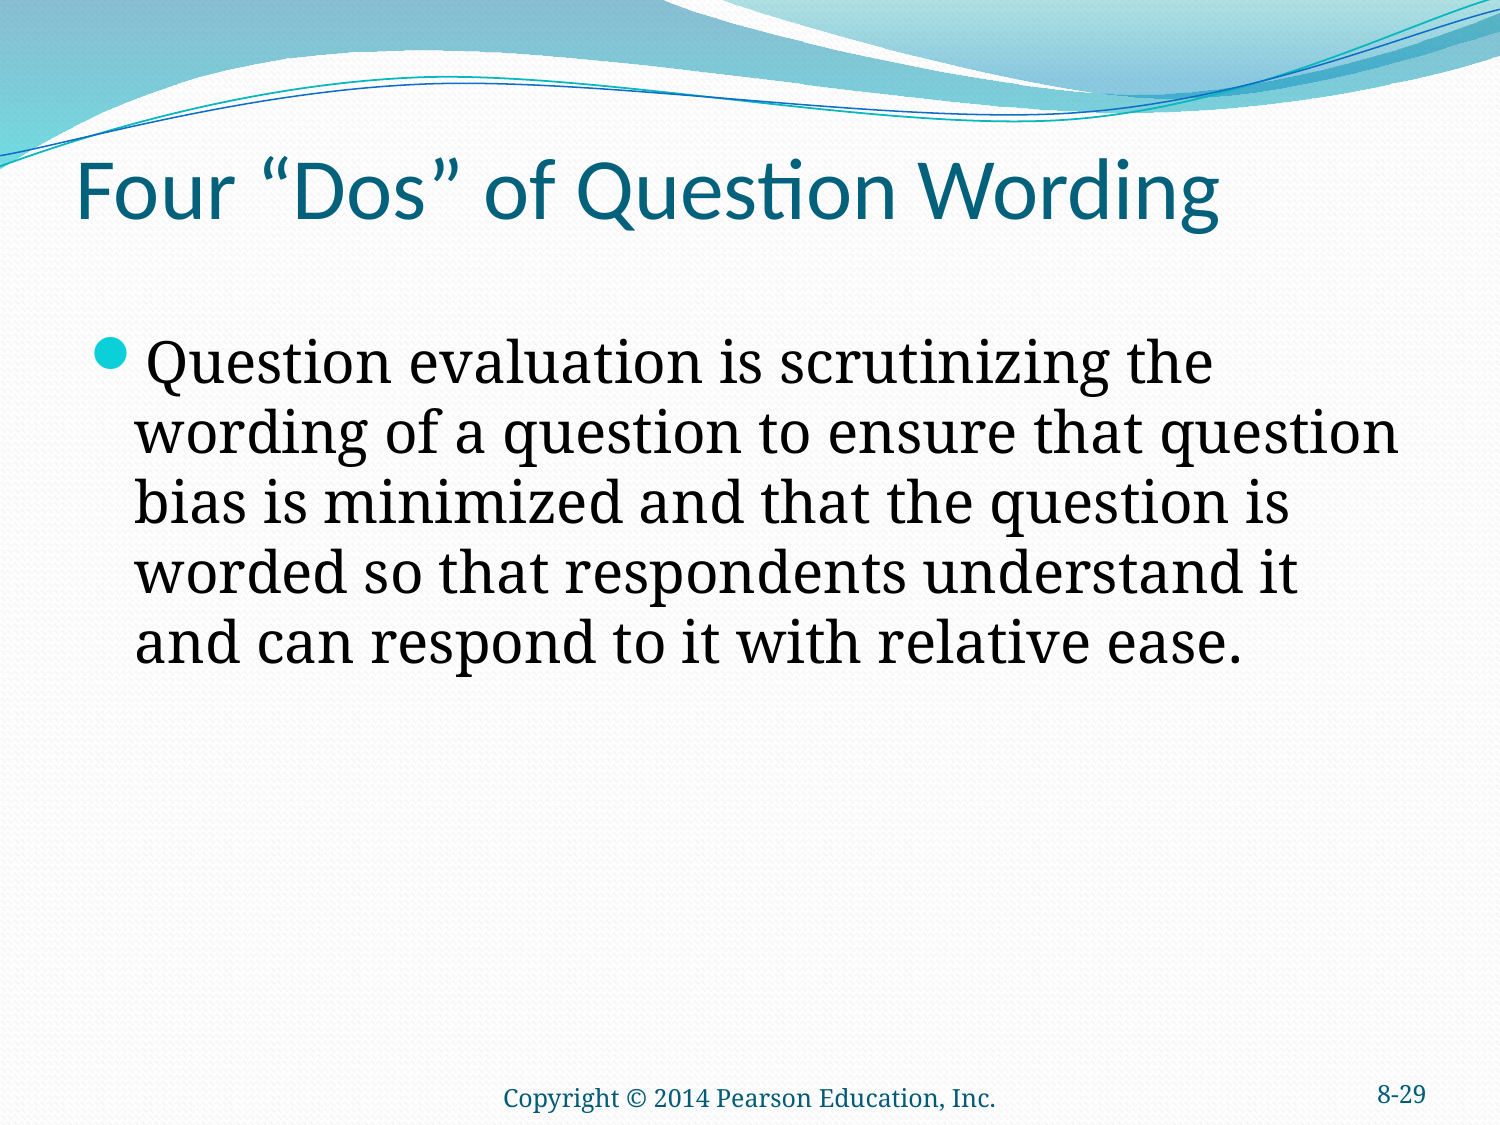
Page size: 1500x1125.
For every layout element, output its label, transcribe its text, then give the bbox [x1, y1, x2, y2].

list Question evaluation is scrutinizing the wording of a question to ensure that question bias is minimized and that the question is worded so that respondents understand it and can respond to it with relative ease. [75, 317, 1425, 1038]
title Four “Dos” of Question Wording [75, 87, 1425, 275]
